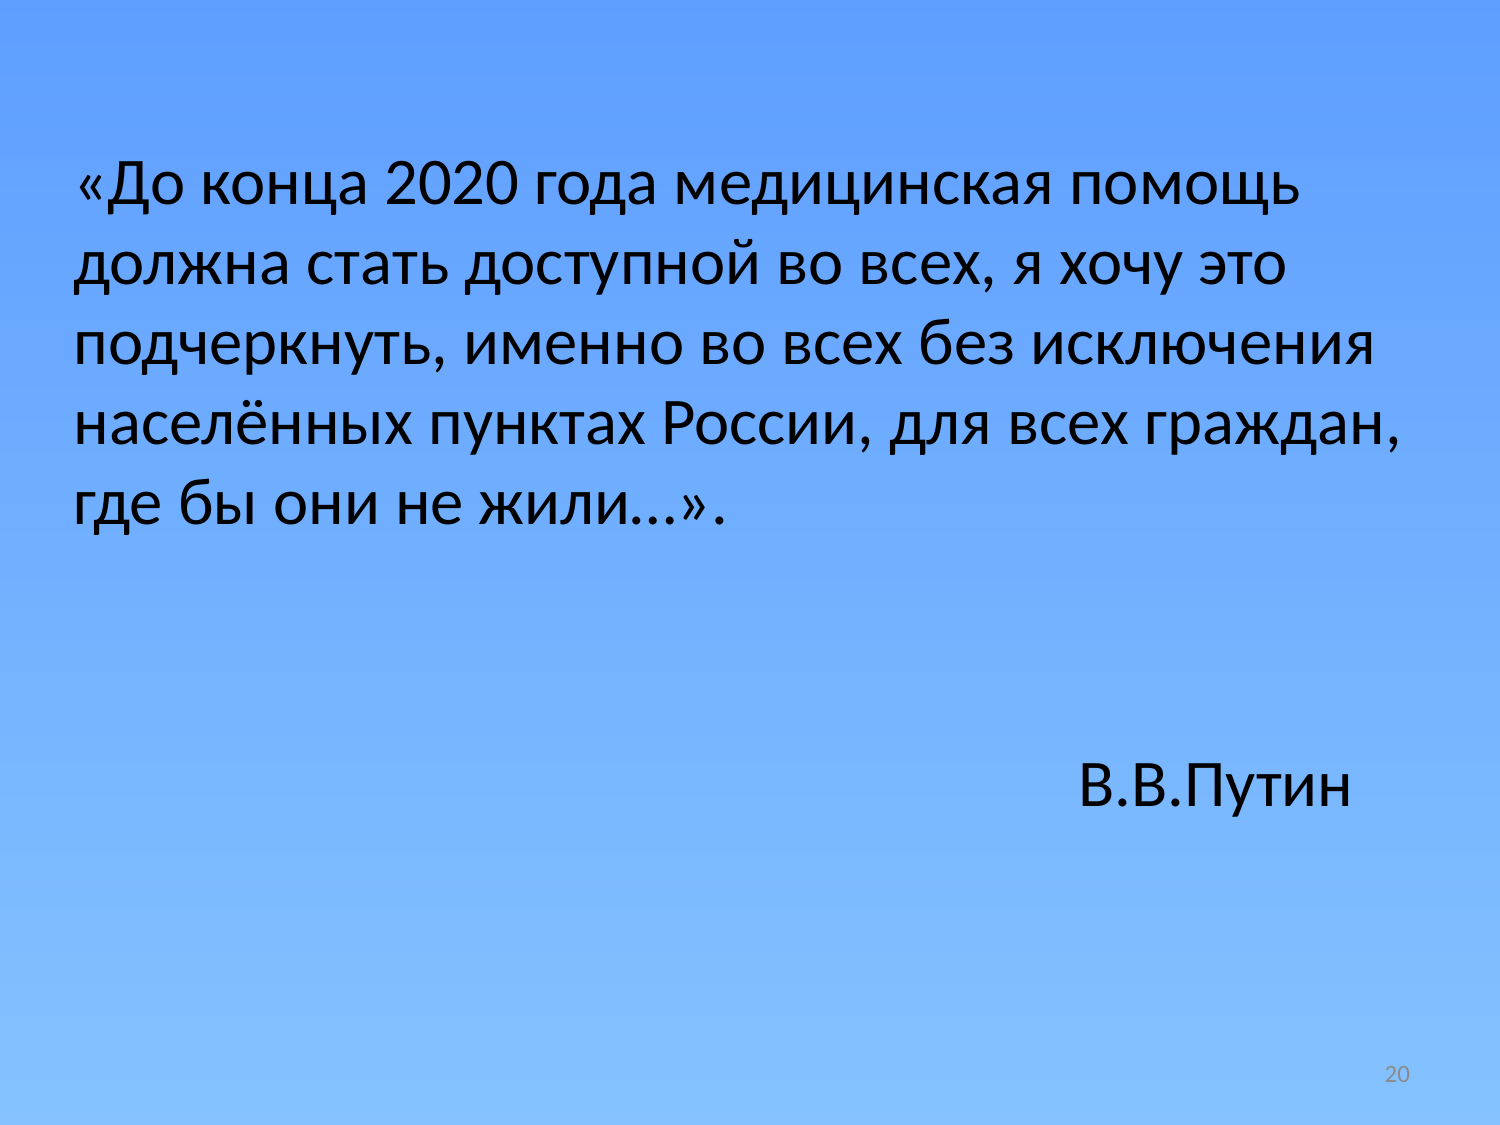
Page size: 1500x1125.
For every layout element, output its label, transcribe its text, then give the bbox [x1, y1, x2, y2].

text_box «До конца 2020 года медицинская помощь должна стать доступной во всех, я хочу это подчеркнуть, именно во всех без исключения населённых пунктах России, для всех граждан, где бы они не жили…». В.В.Путин [58, 85, 1442, 828]
slide_number 20 [1074, 1042, 1425, 1103]
